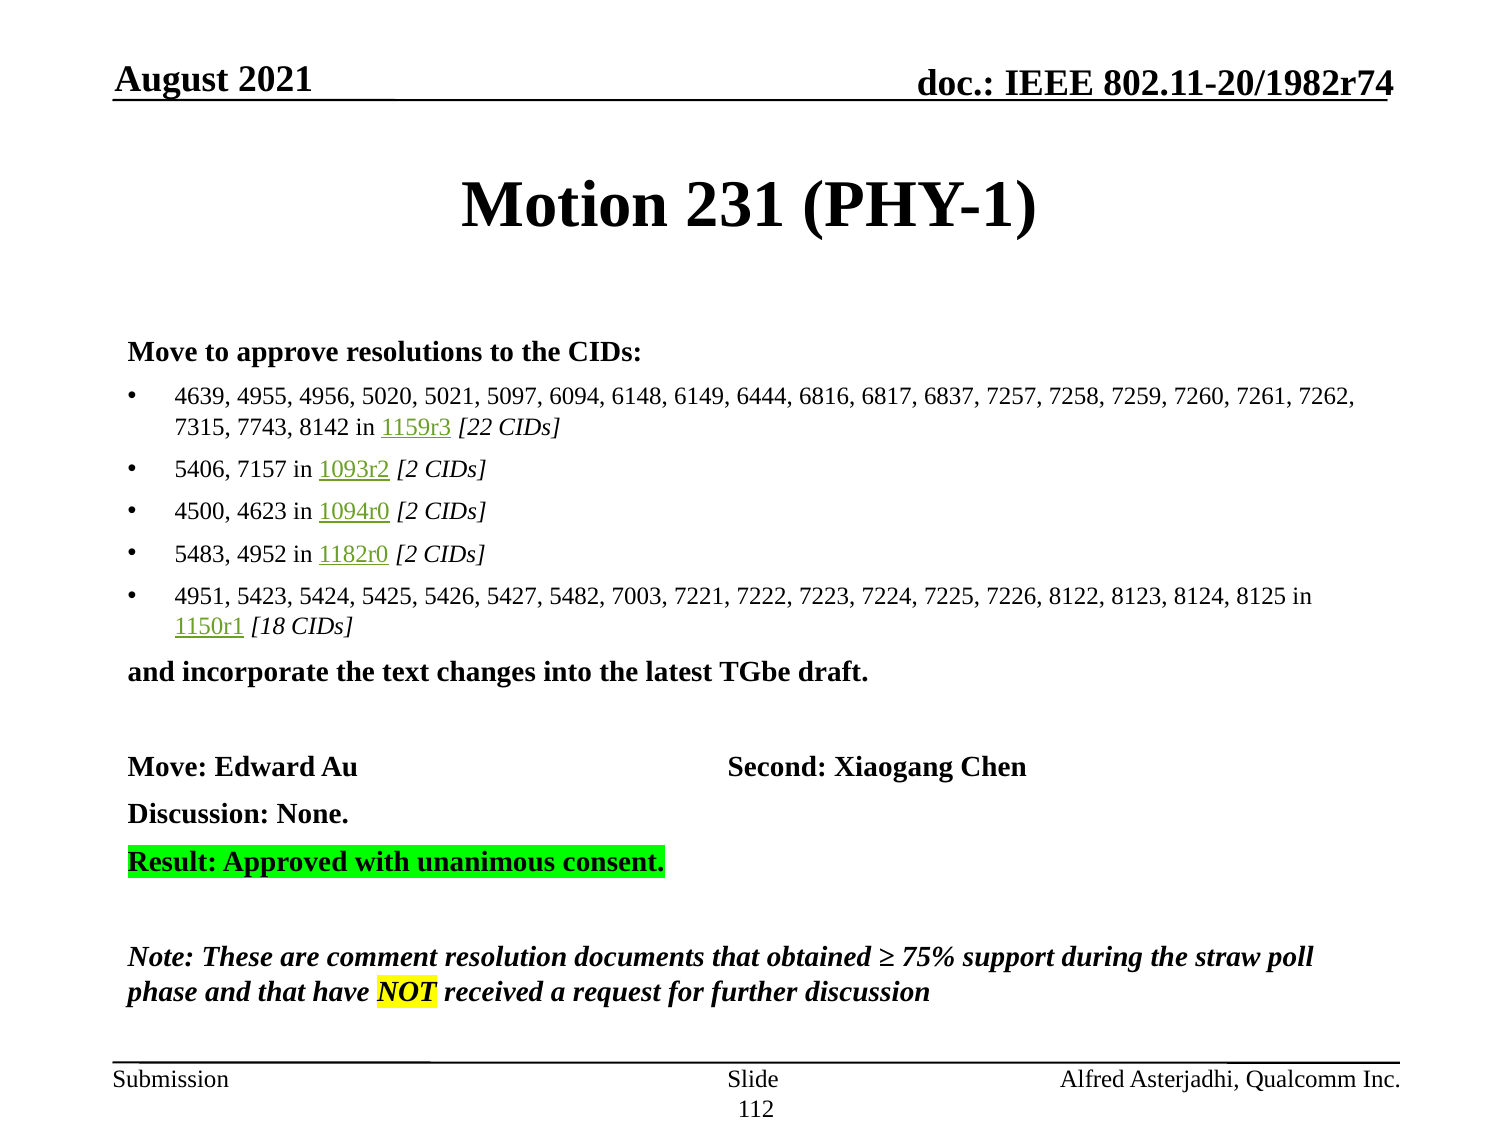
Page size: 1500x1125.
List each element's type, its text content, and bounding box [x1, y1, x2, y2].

slide_number Slide 112 [712, 1061, 800, 1123]
list Move to approve resolutions to the CIDs: 4639, 4955, 4956, 5020, 5021, 5097, 6094, 6148, 6149, 6444, 6816, 6817, 6837, 7257, 7258, 7259, 7260, 7261, 7262, 7315, 7743, 8142 in 1159r3 [22 CIDs] 5406, 7157 in 1093r2 [2 CIDs] 4500, 4623 in 1094r0 [2 CIDs] 5483, 4952 in 1182r0 [2 CIDs] 4951, 5423, 5424, 5425, 5426, 5427, 5482, 7003, 7221, 7222, 7223, 7224, 7225, 7226, 8122, 8123, 8124, 8125 in 1150r1 [18 CIDs] and incorporate the text changes into the latest TGbe draft. Move: Edward Au Second: Xiaogang Chen Discussion: None. Result: Approved with unanimous consent. Note: These are comment resolution documents that obtained ≥ 75% support during the straw poll phase and that have NOT received a request for further discussion [112, 324, 1388, 1063]
footer Alfred Asterjadhi, Qualcomm Inc. [878, 1061, 1402, 1093]
title Motion 231 (PHY-1) [112, 112, 1388, 288]
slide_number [114, 54, 423, 100]
